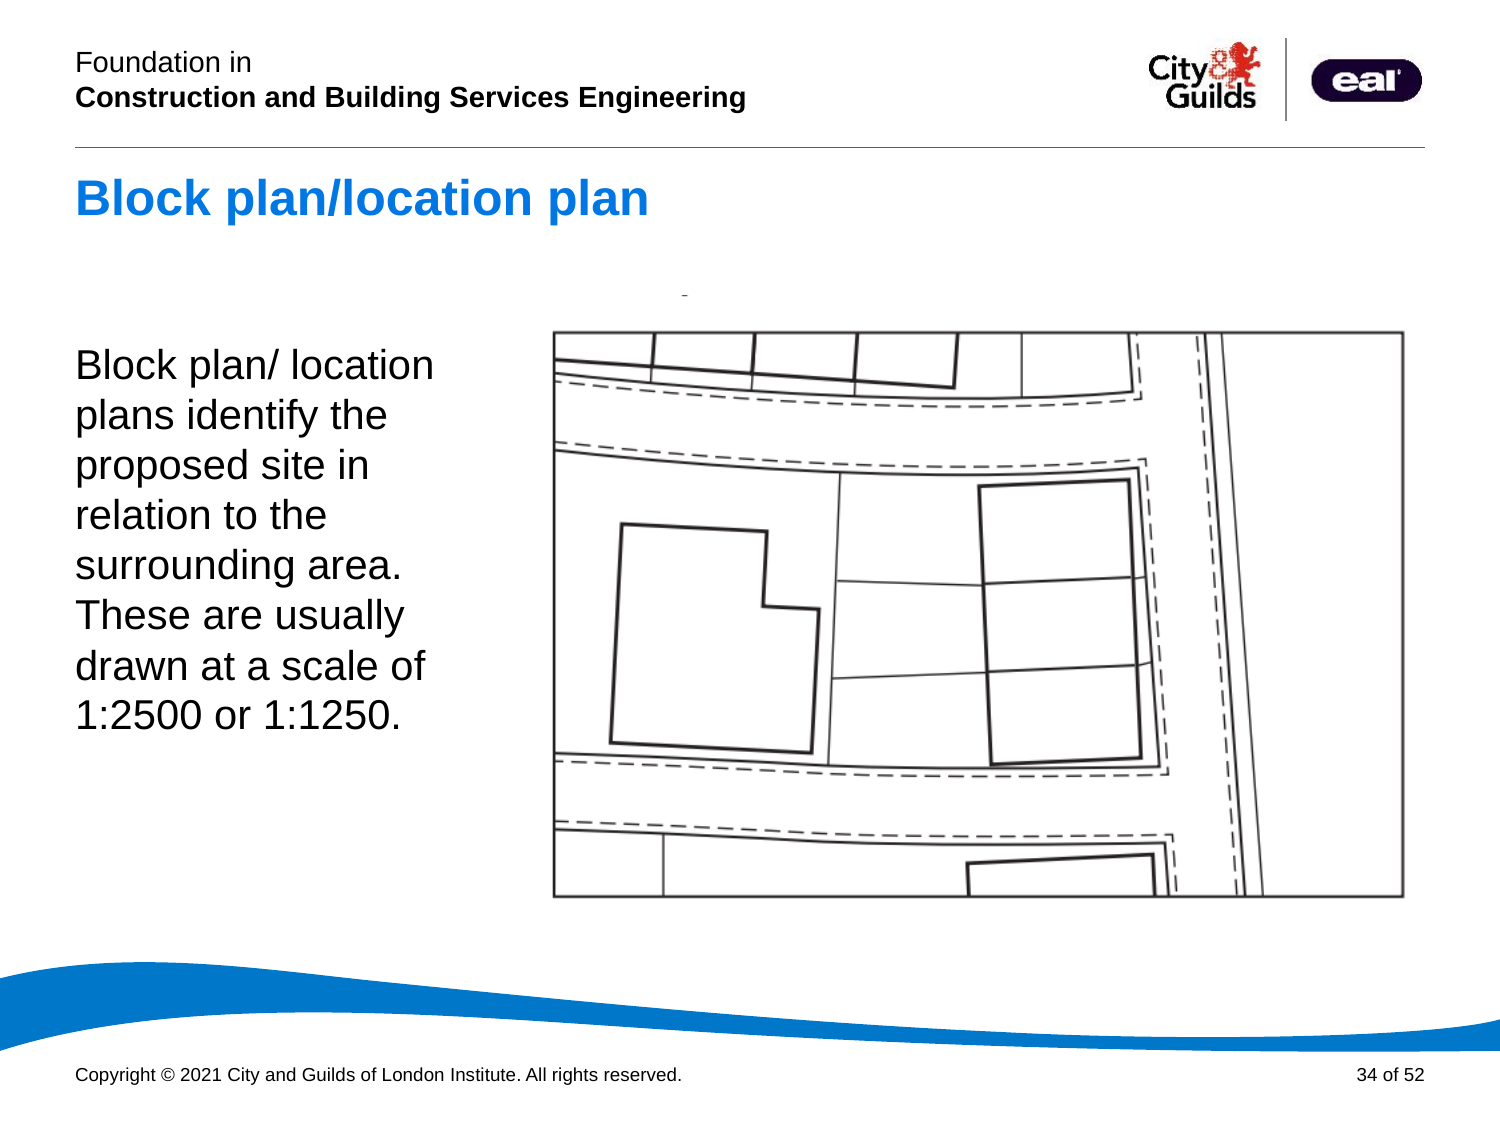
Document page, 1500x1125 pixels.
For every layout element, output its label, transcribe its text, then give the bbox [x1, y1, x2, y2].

picture [513, 295, 1426, 921]
list Block plan/ location plans identify the proposed site in relation to the surrounding area. These are usually drawn at a scale of 1:2500 or 1:1250. [74, 337, 491, 799]
picture [1149, 38, 1422, 121]
title Block plan/location plan [74, 165, 1426, 229]
